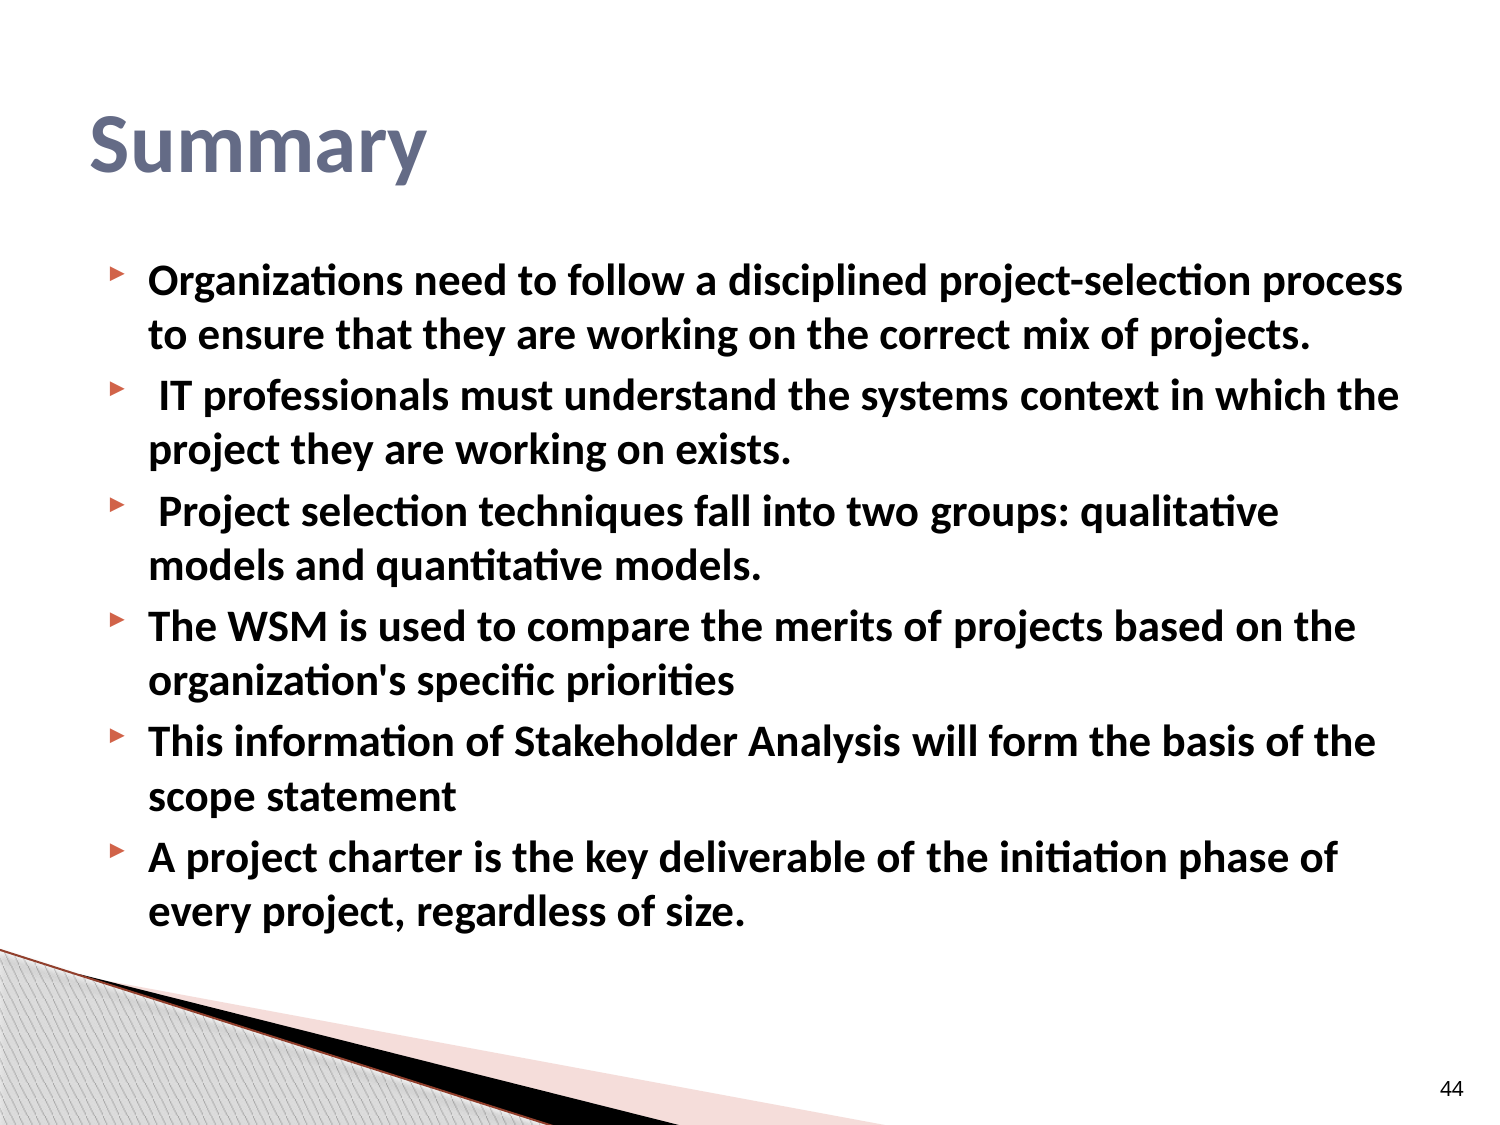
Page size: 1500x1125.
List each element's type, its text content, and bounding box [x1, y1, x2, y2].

slide_number 44 [1418, 1051, 1479, 1112]
title Summary [75, 45, 1425, 233]
list Organizations need to follow a disciplined project-selection process to ensure that they are working on the correct mix of projects. IT professionals must understand the systems context in which the project they are working on exists. Project selection techniques fall into two groups: qualitative models and quantitative models. The WSM is used to compare the merits of projects based on the organization's specific priorities This information of Stakeholder Analysis will form the basis of the scope statement A project charter is the key deliverable of the initiation phase of every project, regardless of size. [75, 243, 1425, 986]
